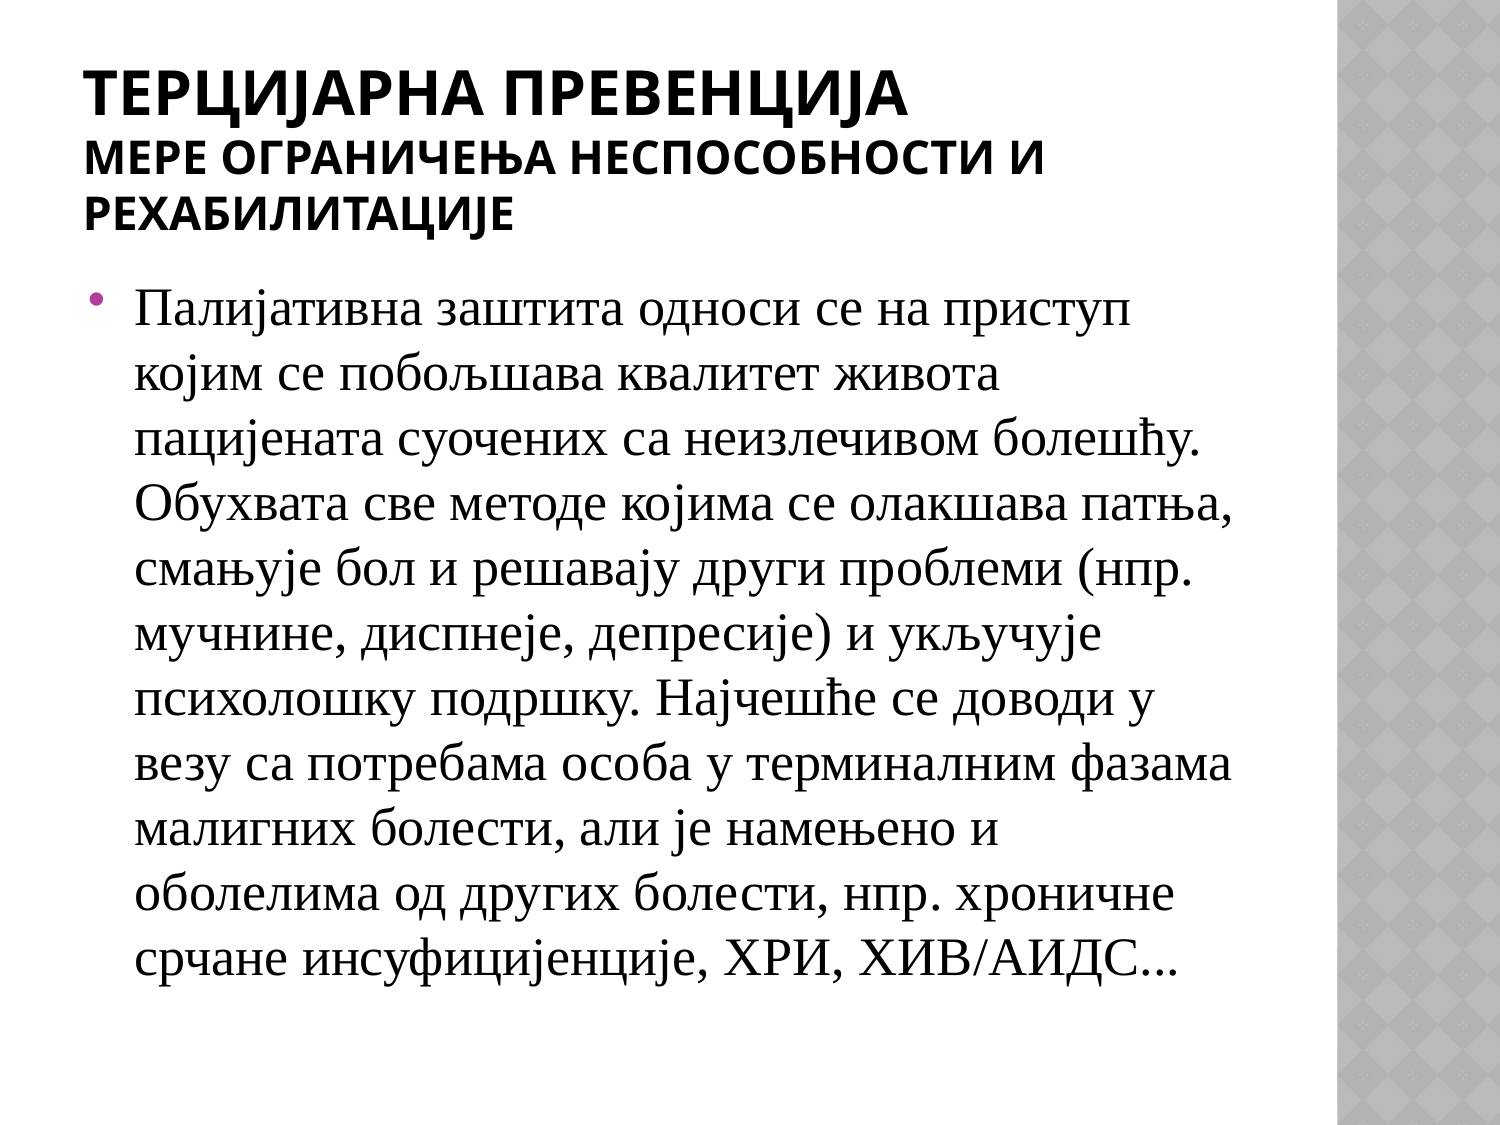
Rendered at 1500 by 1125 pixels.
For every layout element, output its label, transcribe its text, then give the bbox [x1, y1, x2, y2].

list Палијативна заштита односи се на приступ којим се побољшава квалитет живота пацијената суочених са неизлечивом болешћу. Обухвата све методе којима се олакшава патња, смањује бол и решавају други проблеми (нпр. мучнине, диспнеје, депресије) и укључује психолошку подршку. Најчешће се доводи у везу са потребама особа у терминалним фазама малигних болести, али је намењено и оболелима од других болести, нпр. хроничне срчане инсуфицијенције, ХРИ, ХИВ/АИДС... [75, 264, 1263, 1059]
title Терцијарна превенција мере ограничења неспособности и рехабилитације [75, 52, 1263, 240]
